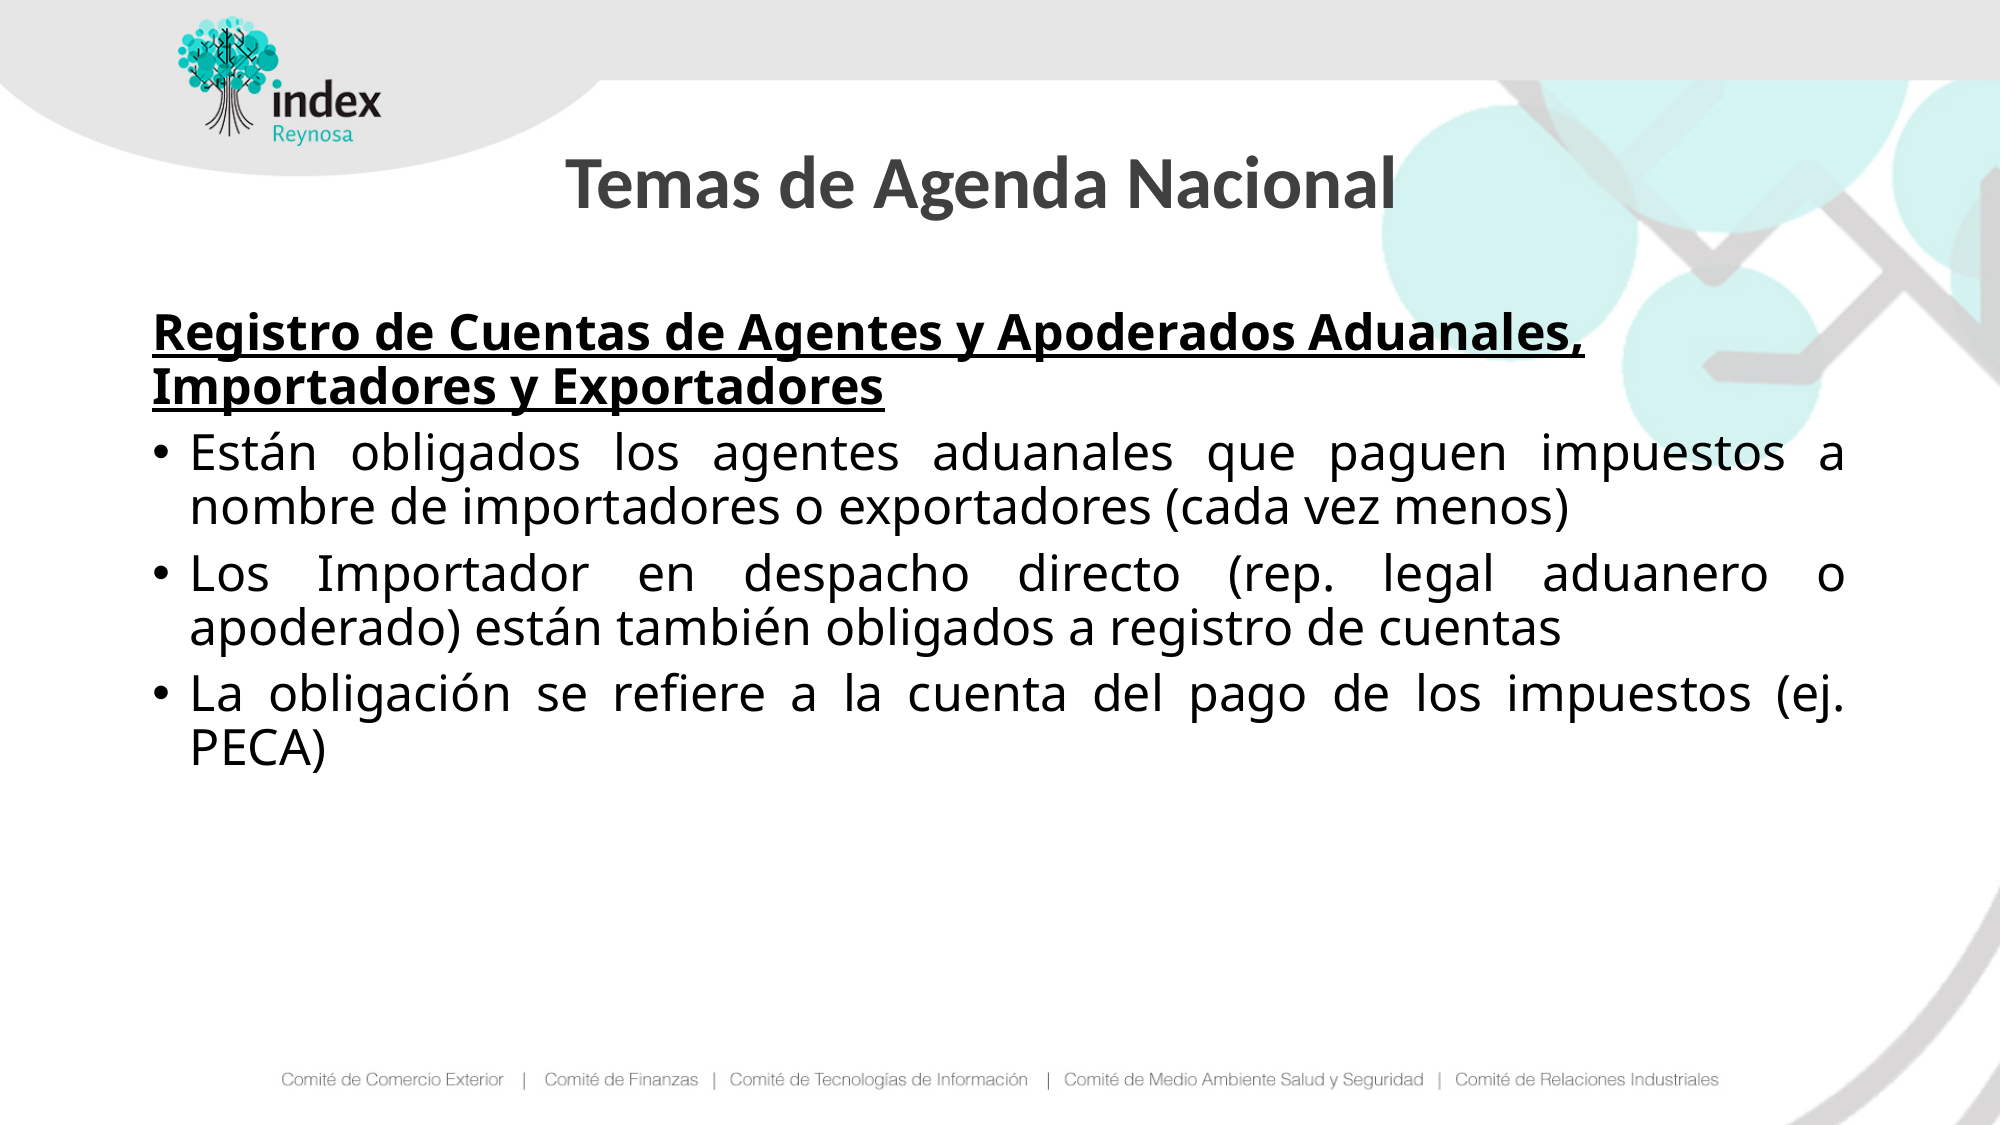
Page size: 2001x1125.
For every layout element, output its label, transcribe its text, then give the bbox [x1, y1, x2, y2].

title Temas de Agenda Nacional [550, 111, 1926, 257]
picture [0, 0, 2000, 1125]
list Registro de Cuentas de Agentes y Apoderados Aduanales, Importadores y Exportadores Están obligados los agentes aduanales que paguen impuestos a nombre de importadores o exportadores (cada vez menos) Los Importador en despacho directo (rep. legal aduanero o apoderado) están también obligados a registro de cuentas La obligación se refiere a la cuenta del pago de los impuestos (ej. PECA) [137, 299, 1863, 1014]
